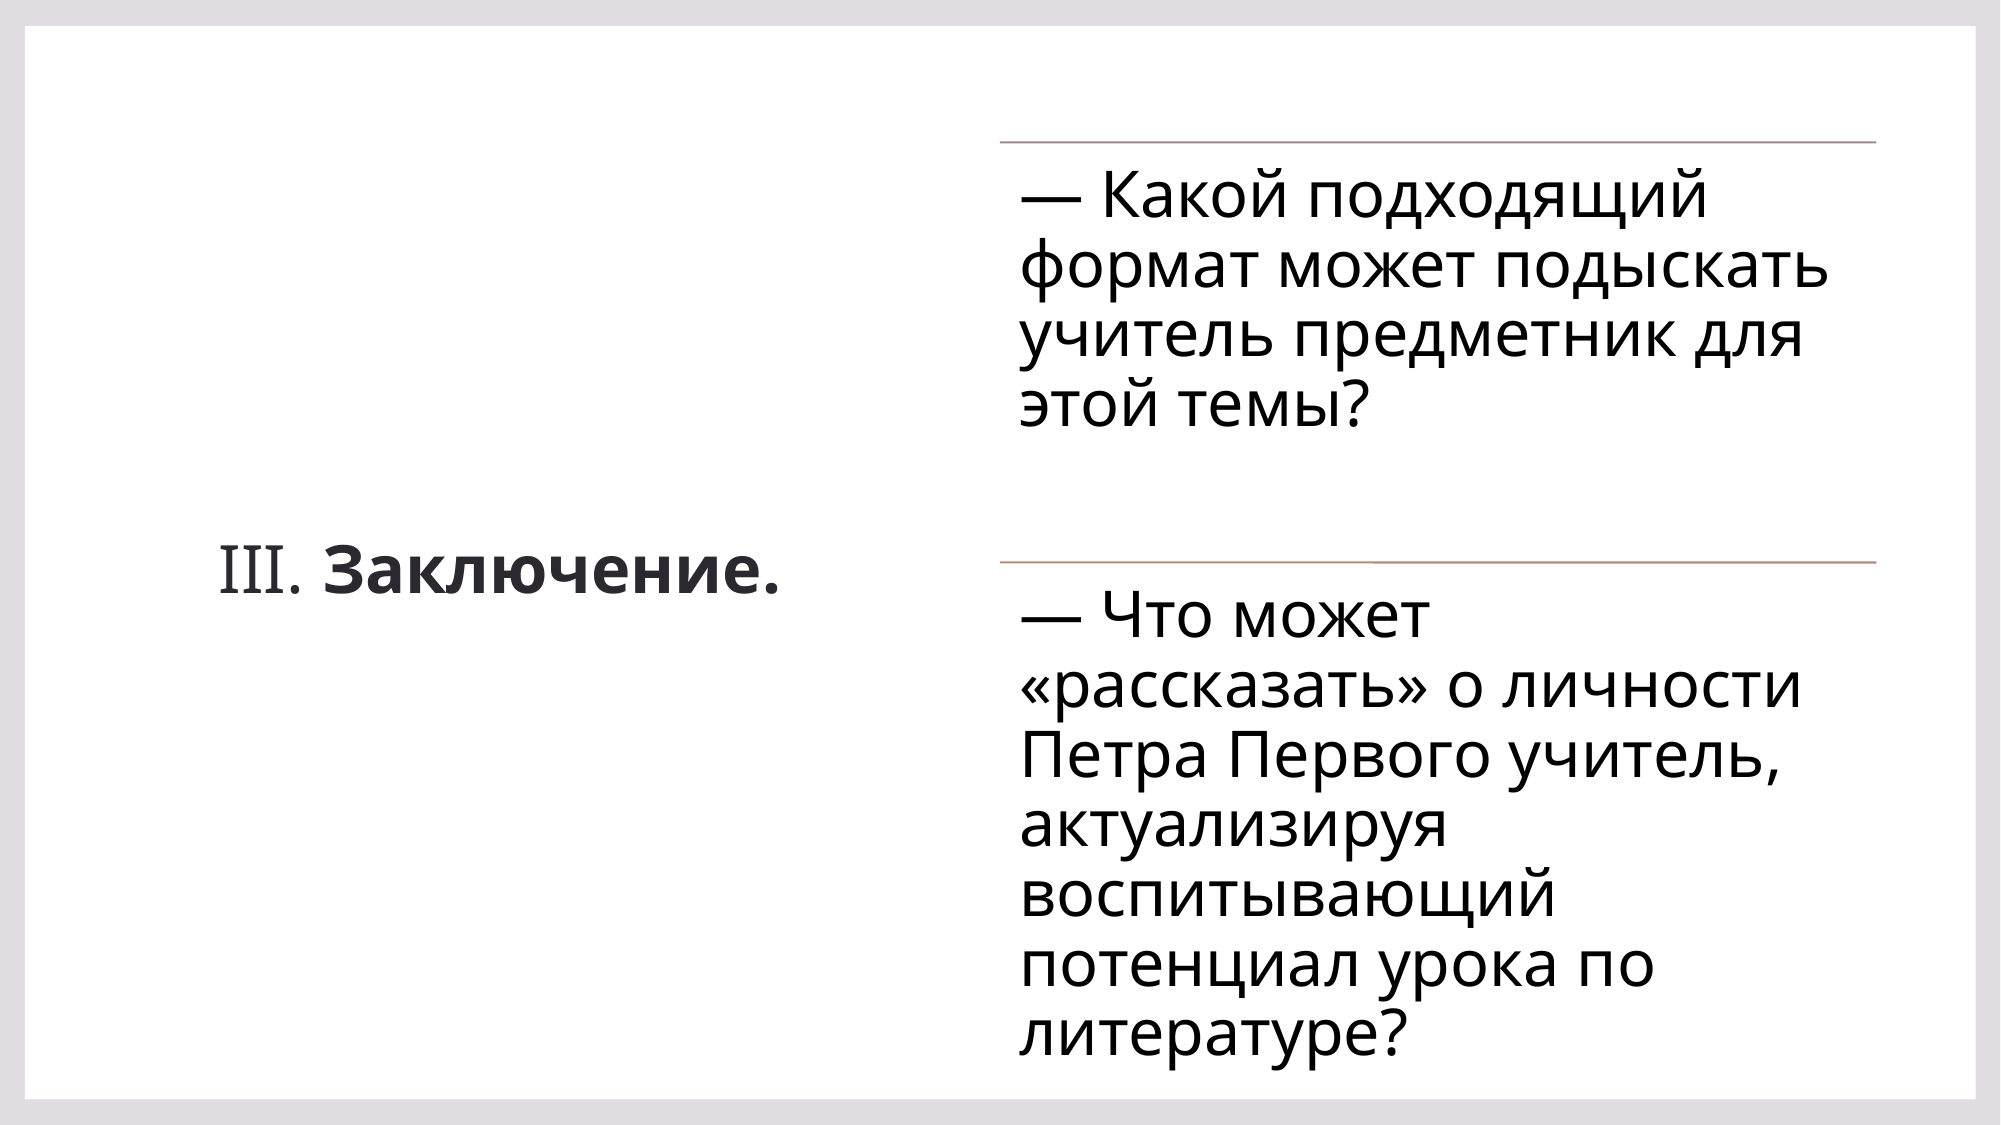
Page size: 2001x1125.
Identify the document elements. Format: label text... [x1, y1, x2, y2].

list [999, 142, 1877, 983]
title III. Заключение. [168, 168, 832, 957]
text_box [0, 0, 2000, 1125]
text_box [24, 25, 1977, 1100]
